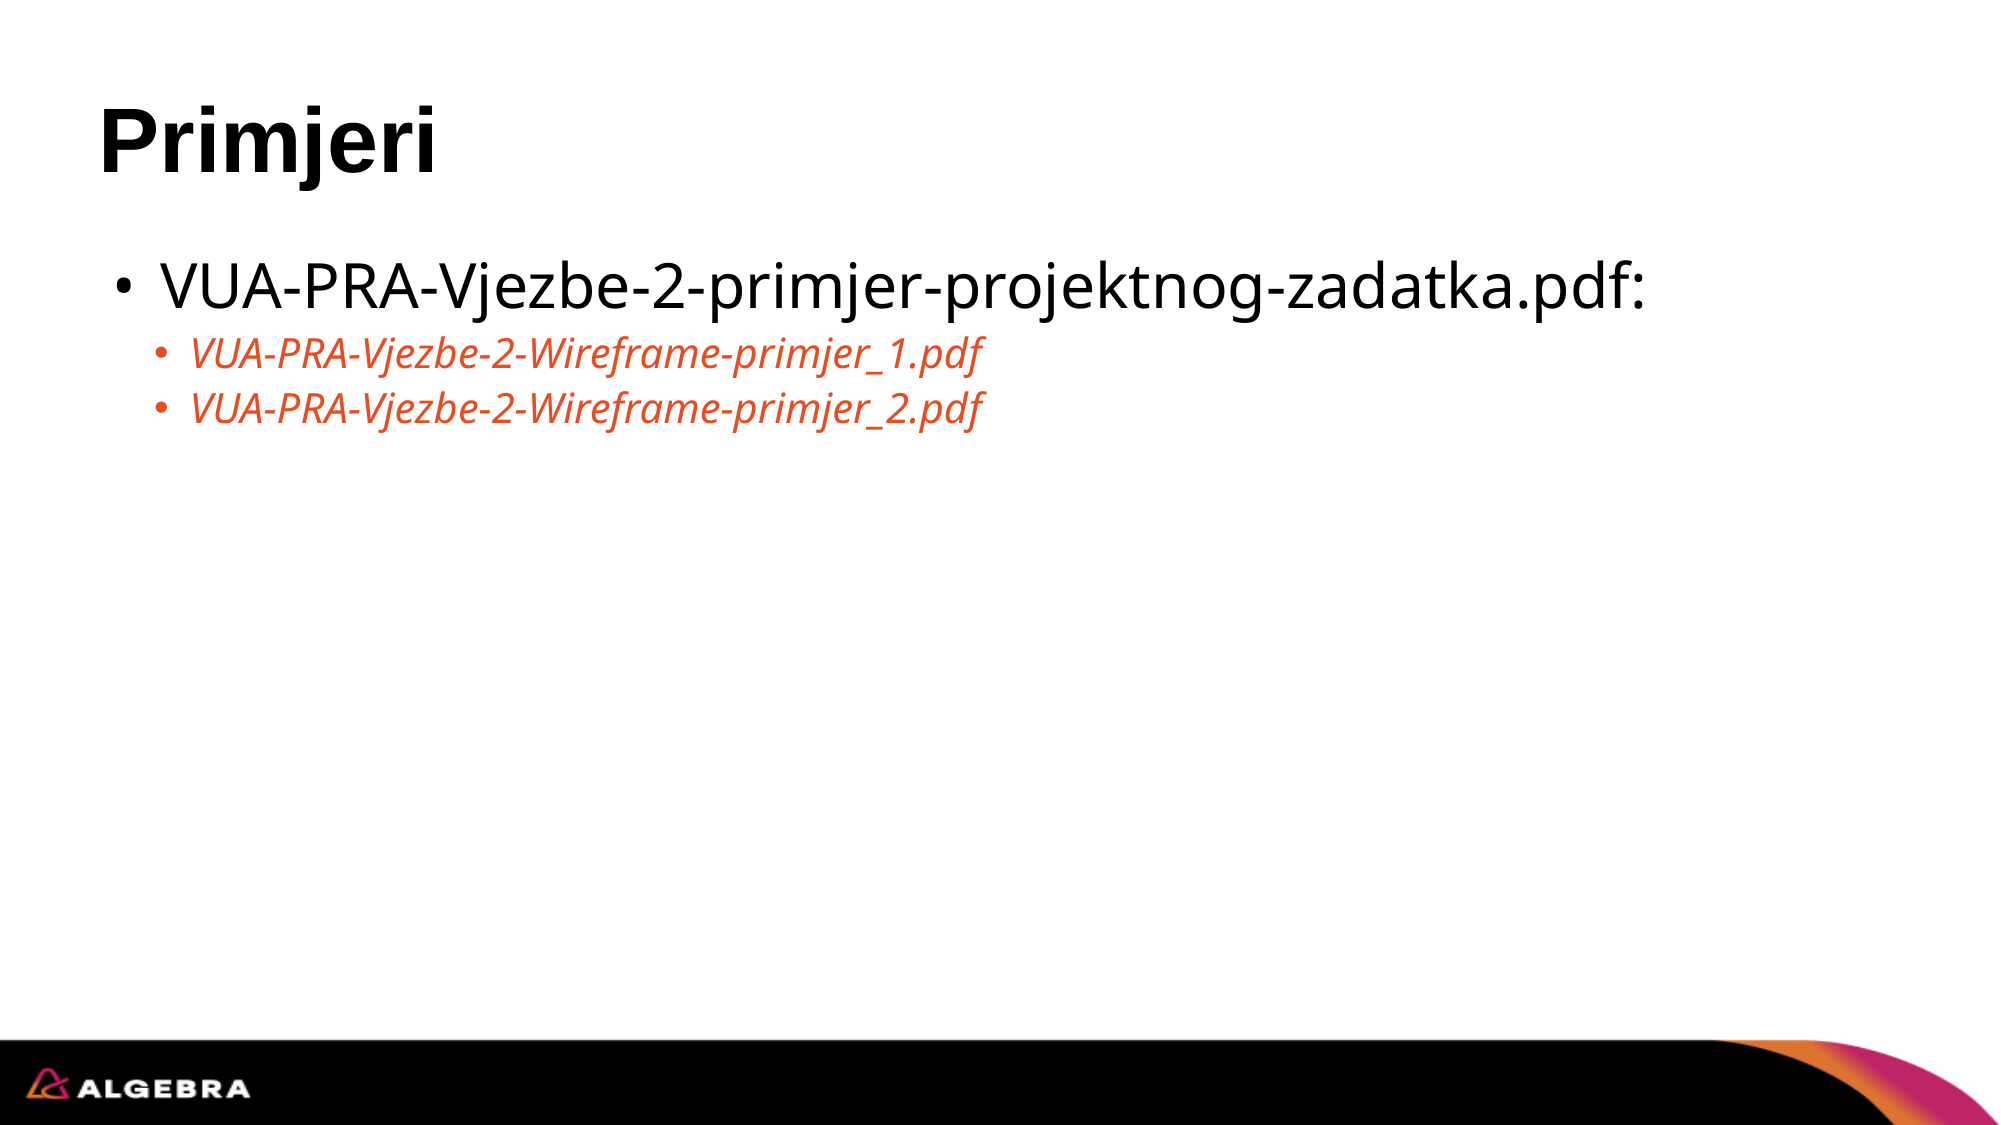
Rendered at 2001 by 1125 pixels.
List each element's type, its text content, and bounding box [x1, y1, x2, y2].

title Primjeri [98, 69, 1910, 200]
list VUA-PRA-Vjezbe-2-primjer-projektnog-zadatka.pdf: VUA-PRA-Vjezbe-2-Wireframe-primjer_1.pdf VUA-PRA-Vjezbe-2-Wireframe-primjer_2.pdf [98, 246, 1908, 991]
picture [0, 0, 2001, 1125]
